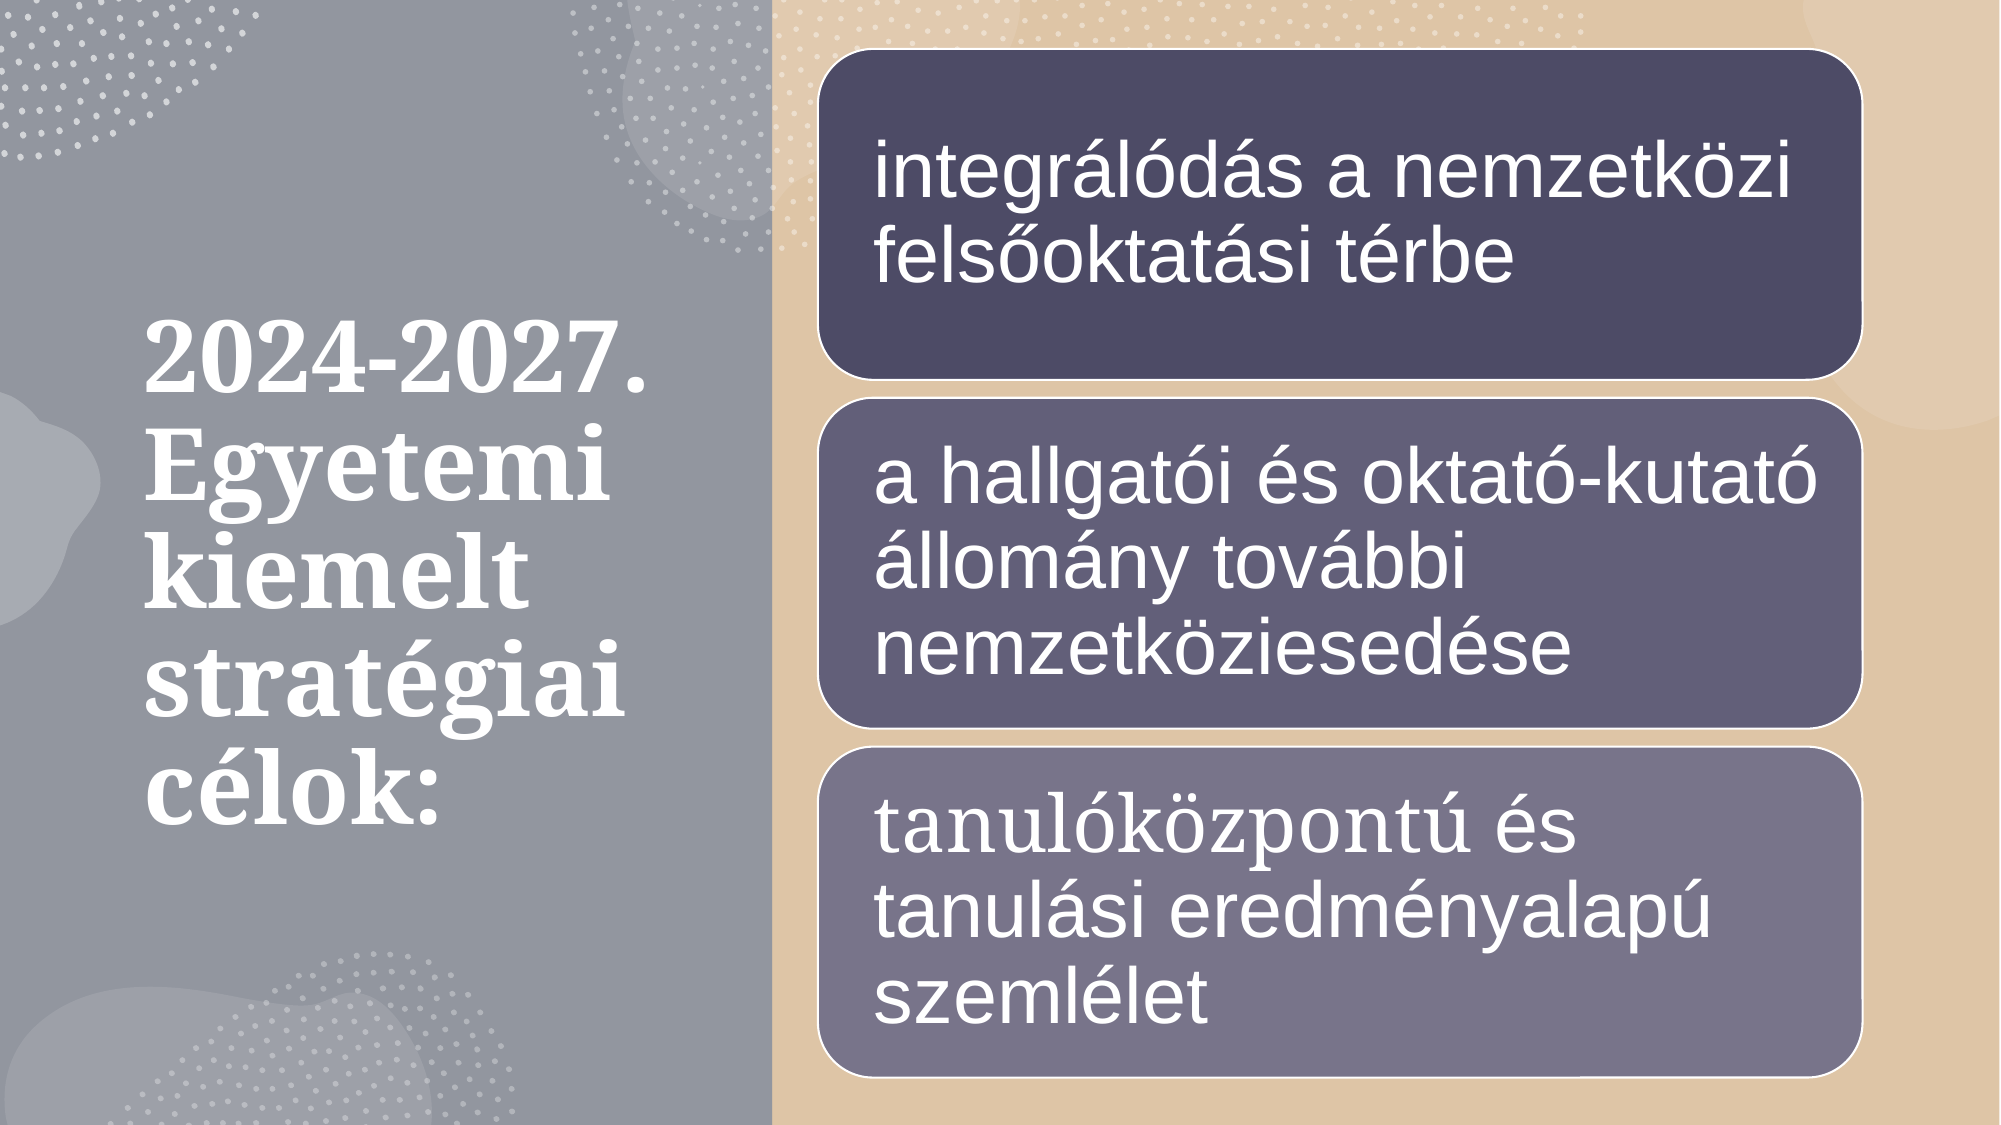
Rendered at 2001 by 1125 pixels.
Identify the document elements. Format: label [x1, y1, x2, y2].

text_box [817, 37, 1863, 1089]
text_box [0, 0, 2000, 1125]
